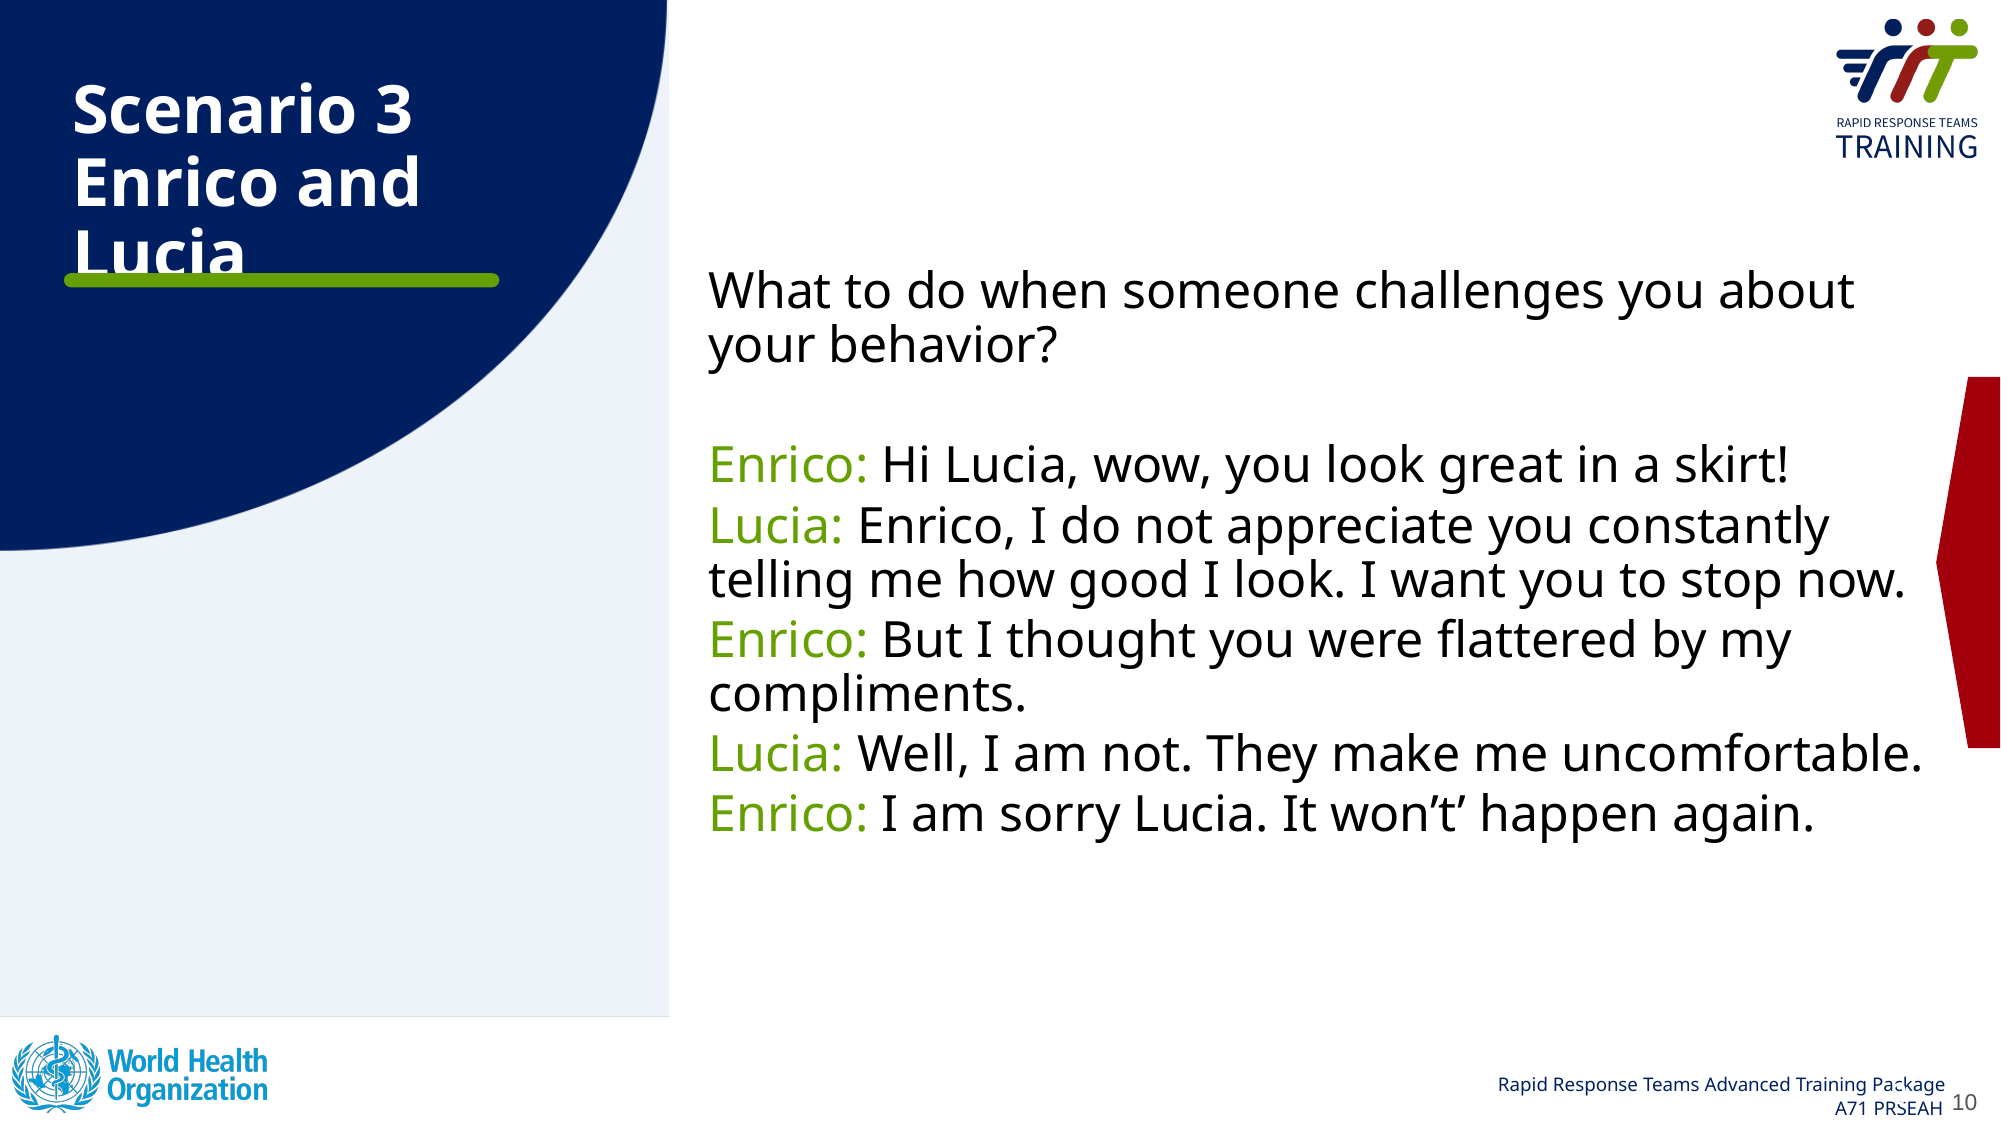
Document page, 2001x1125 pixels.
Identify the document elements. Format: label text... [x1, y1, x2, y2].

text_box Scenario 3 Enrico and Lucia [64, 25, 601, 343]
slide_number 10 [1882, 1049, 1930, 1092]
picture [58, 1050, 64, 1058]
picture [0, 0, 669, 1018]
list What to do when someone challenges you about your behavior? Enrico: Hi Lucia, wow, you look great in a skirt! Lucia: Enrico, I do not appreciate you constantly telling me how good I look. I want you to stop now. Enrico: But I thought you were flattered by my compliments. Lucia: Well, I am not. They make me uncomfortable. Enrico: I am sorry Lucia. It won’t’ happen again. [700, 257, 1937, 1049]
picture [12, 1035, 267, 1113]
picture [1835, 19, 1978, 167]
picture [12, 1083, 48, 1113]
text_box [63, 273, 500, 288]
